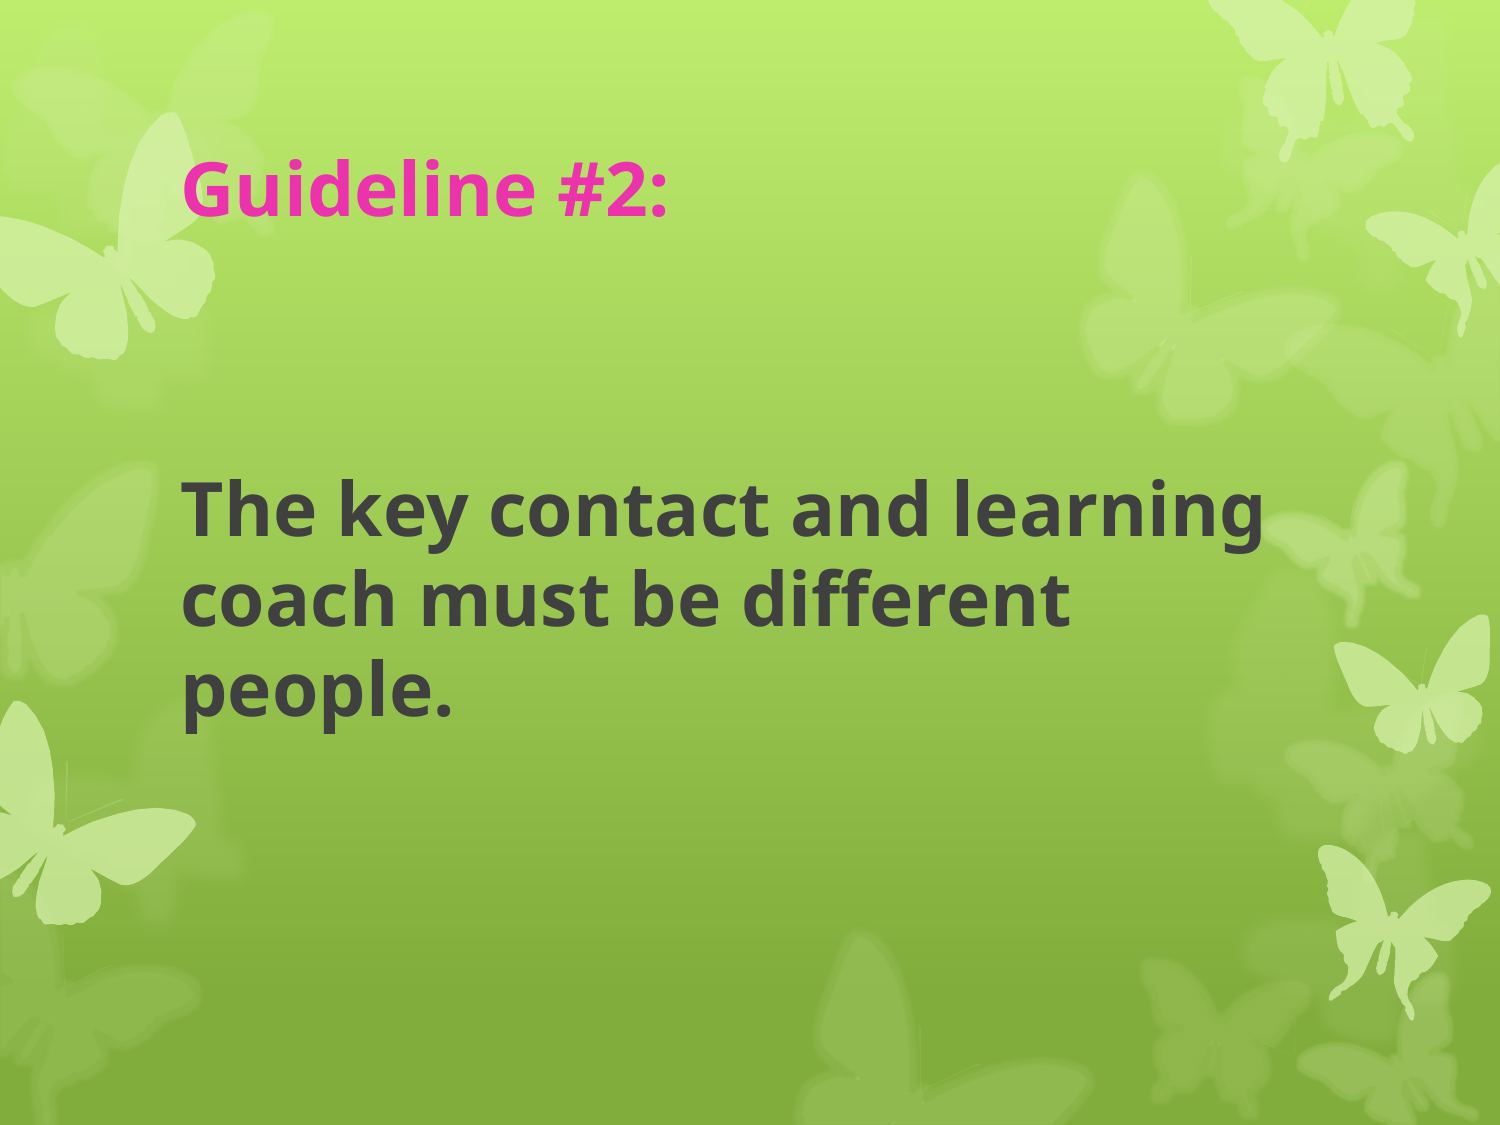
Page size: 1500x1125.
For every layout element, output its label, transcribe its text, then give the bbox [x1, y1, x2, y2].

title Guideline #2: [165, 110, 1335, 263]
list The key contact and learning coach must be different people. [165, 296, 1335, 962]
